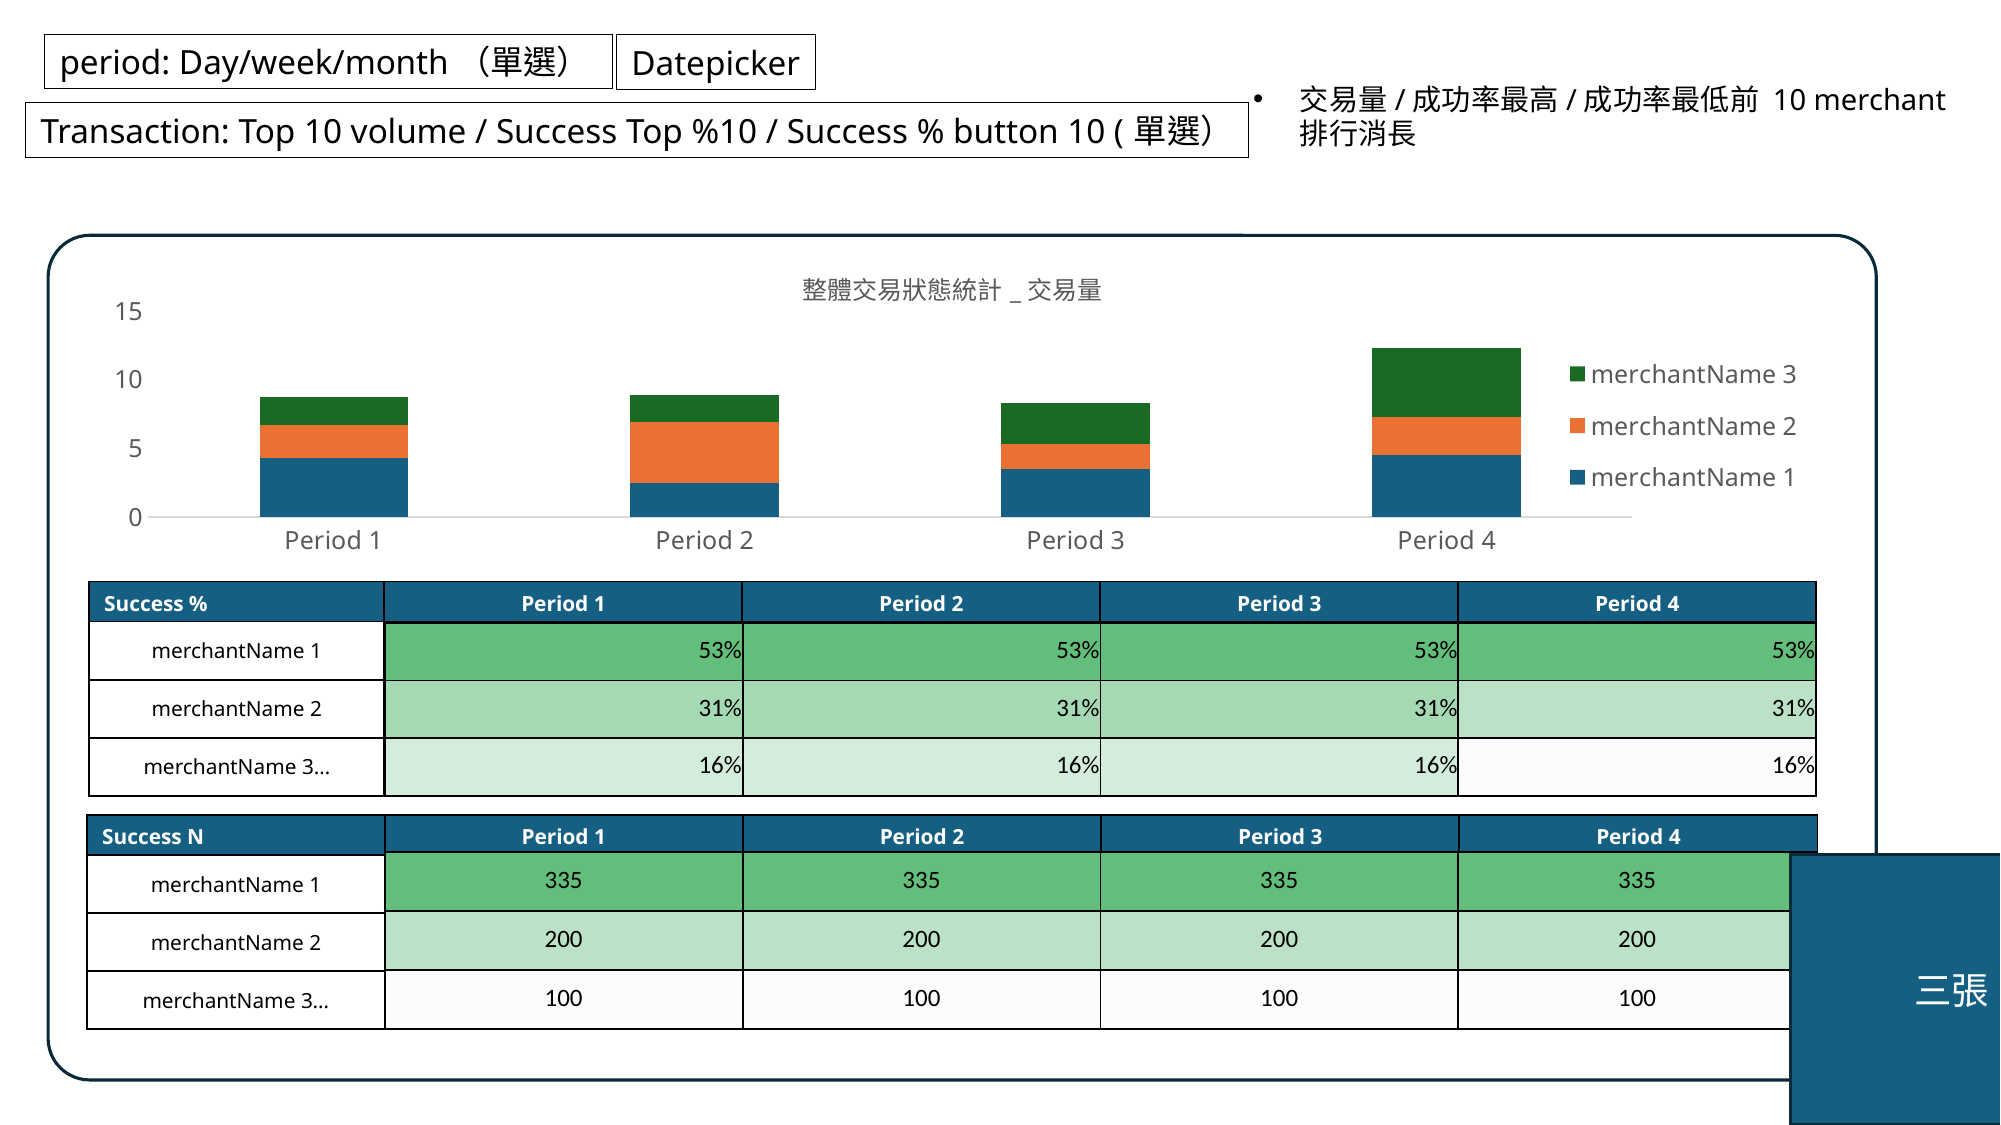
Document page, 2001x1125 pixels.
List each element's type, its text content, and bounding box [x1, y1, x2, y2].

text_box 三張 [1789, 853, 2000, 1125]
chart [88, 247, 1817, 563]
text_box 交易量/成功率最高/成功率最低前 10 merchant 排行消長 [1238, 73, 1965, 159]
text_box Datepicker [616, 34, 816, 90]
text_box period: Day/week/month（單選） [44, 34, 613, 89]
text_box Transaction: Top 10 volume / Success Top %10 / Success % button 10 (單選） [25, 102, 1238, 158]
text_box [46, 233, 1878, 1082]
